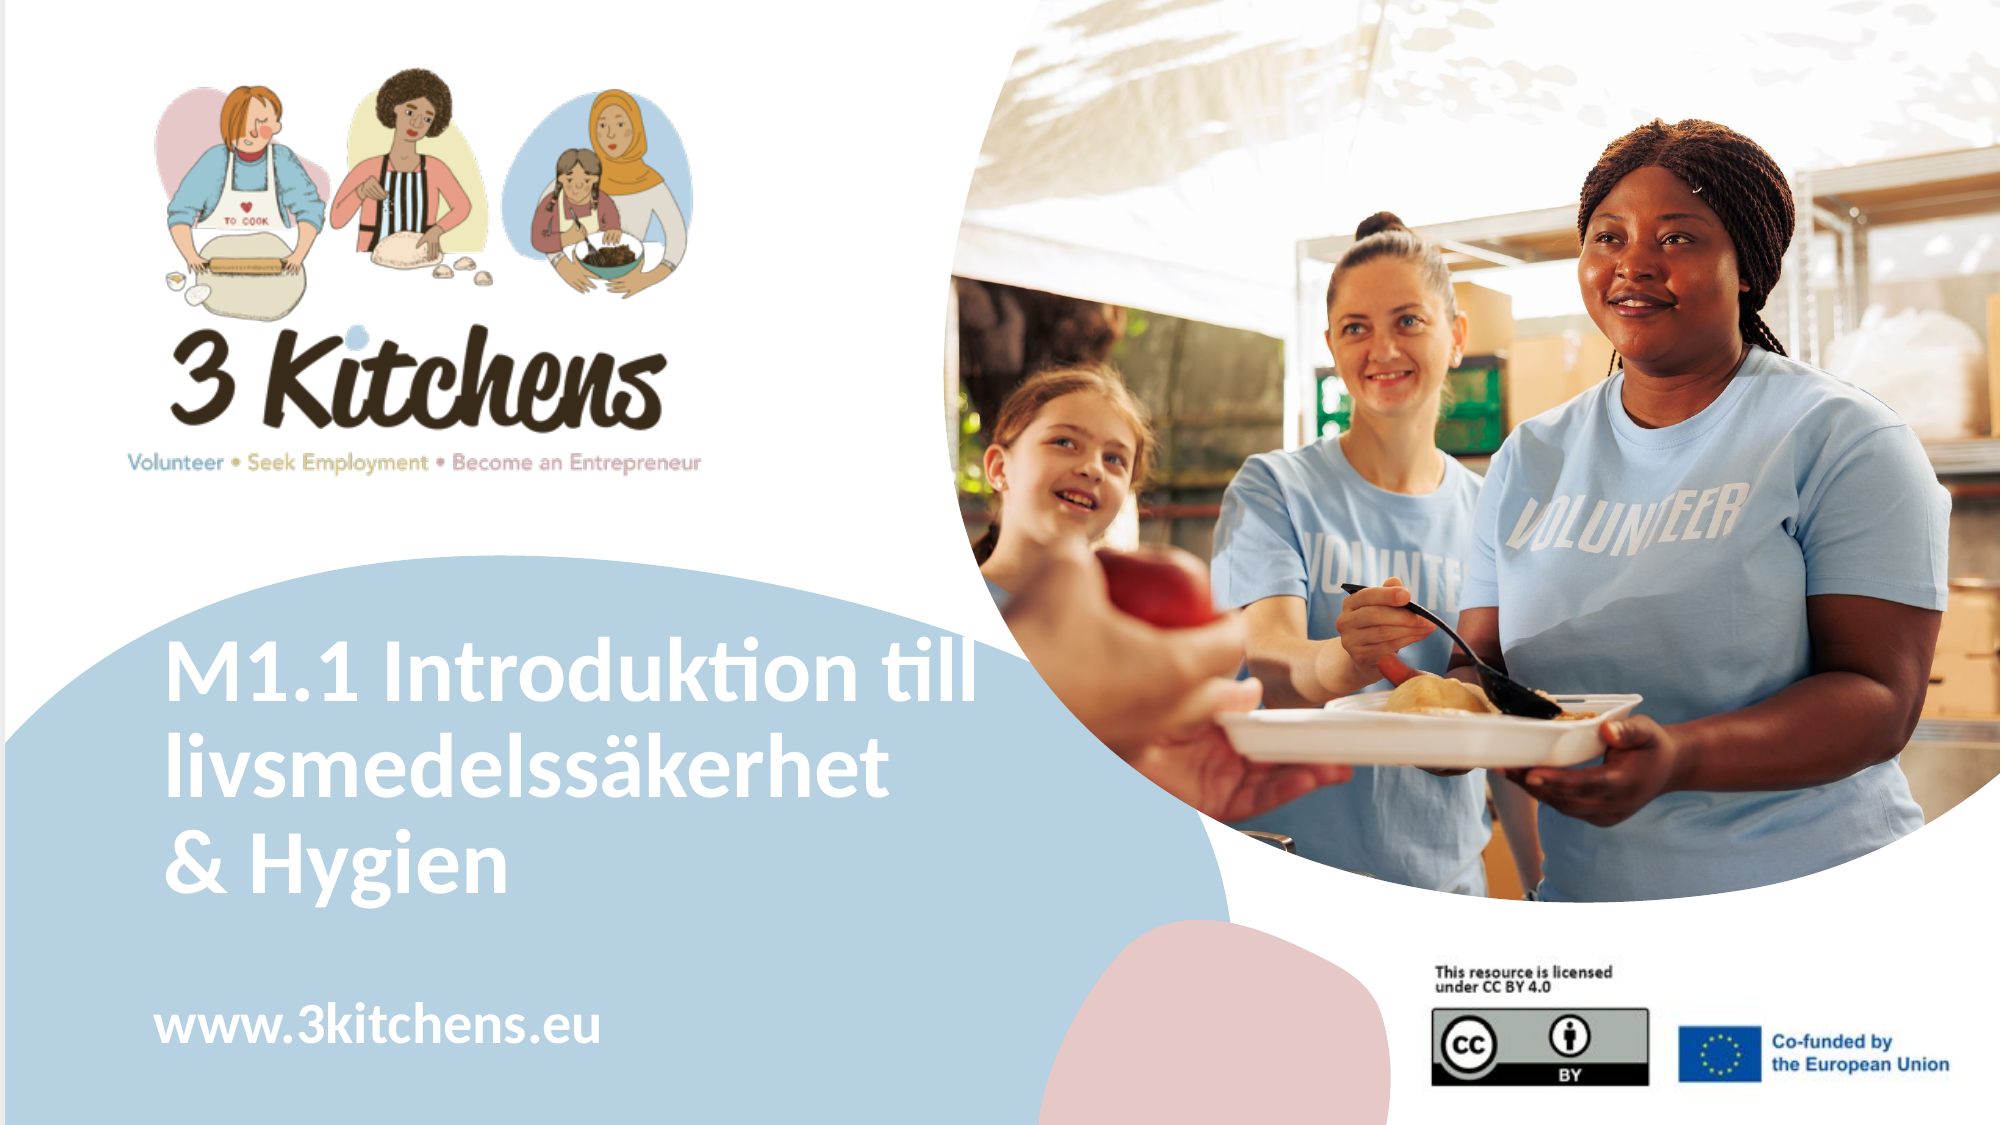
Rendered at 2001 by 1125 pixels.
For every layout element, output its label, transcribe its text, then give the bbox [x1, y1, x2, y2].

text_box www.3kitchens.eu [138, 986, 779, 1106]
picture [91, 16, 765, 504]
picture [1410, 955, 1955, 1099]
picture [943, 0, 2001, 903]
list M1.1 Introduktion till livsmedelssäkerhet & Hygien [148, 616, 943, 731]
